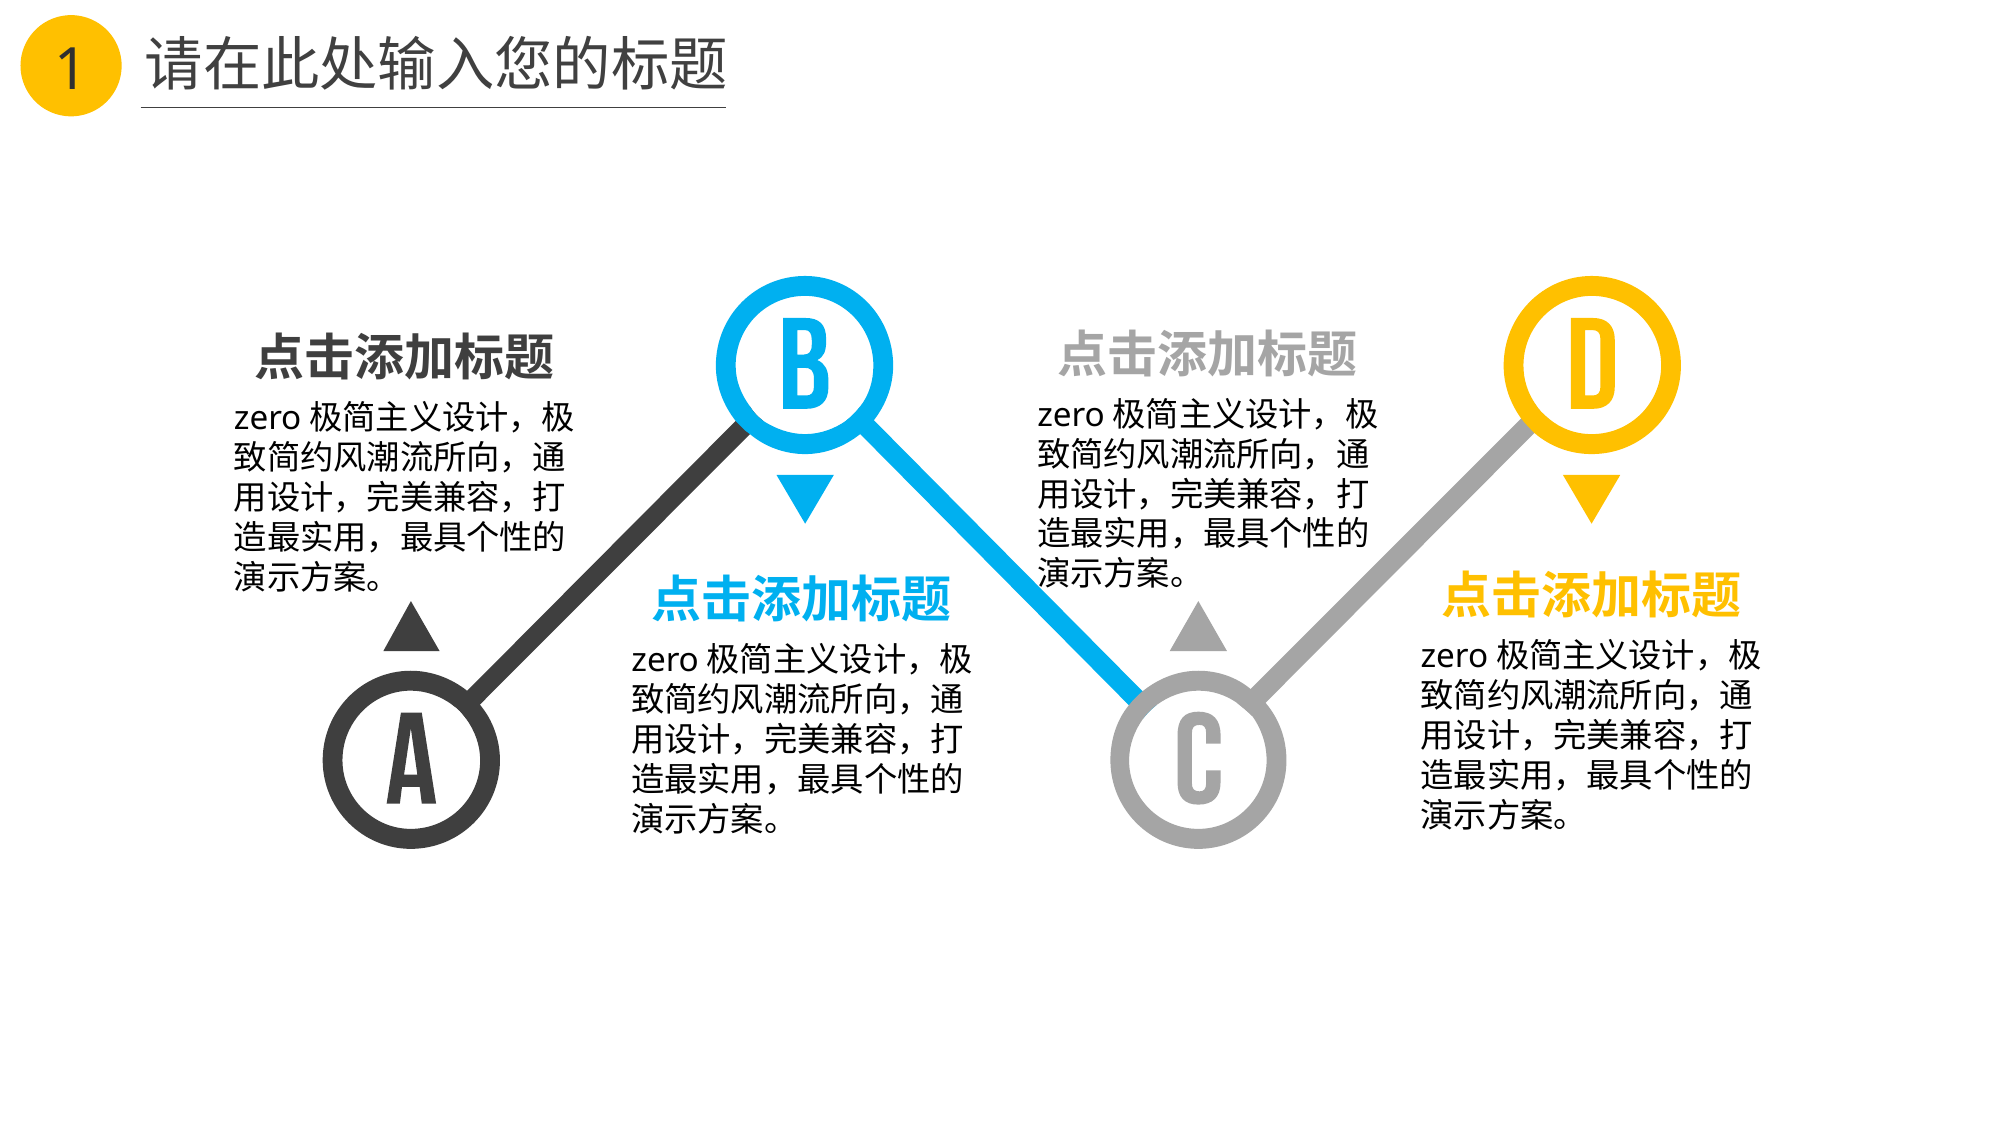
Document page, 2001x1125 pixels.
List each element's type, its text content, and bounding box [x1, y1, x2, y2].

text_box [1562, 474, 1621, 524]
text_box 点击添加标题 [636, 559, 968, 635]
text_box 请在此处输入您的标题 [130, 20, 743, 105]
text_box [1024, 600, 1142, 705]
text_box zero极简主义设计，极致简约风潮流所向，通用设计，完美兼容，打造最实用，最具个性的演示方案。 [616, 630, 1010, 846]
text_box zero极简主义设计，极致简约风潮流所向，通用设计，完美兼容，打造最实用，最具个性的演示方案。 [1405, 627, 1799, 842]
text_box [1110, 670, 1287, 849]
text_box 1 [19, 14, 123, 118]
text_box [776, 474, 834, 524]
text_box [386, 712, 437, 804]
text_box [715, 275, 894, 455]
text_box [612, 421, 750, 573]
text_box [783, 317, 829, 409]
text_box [452, 604, 581, 719]
text_box 点击添加标题 [1426, 556, 1757, 632]
text_box [322, 670, 500, 849]
text_box [1251, 600, 1368, 703]
text_box [861, 421, 1022, 598]
text_box [1169, 601, 1227, 652]
text_box zero极简主义设计，极致简约风潮流所向，通用设计，完美兼容，打造最实用，最具个性的演示方案。 [219, 388, 612, 604]
text_box [1416, 419, 1534, 552]
text_box [383, 604, 440, 652]
text_box zero极简主义设计，极致简约风潮流所向，通用设计，完美兼容，打造最实用，最具个性的演示方案。 [1022, 385, 1416, 600]
text_box [1503, 275, 1681, 455]
text_box [1177, 711, 1221, 805]
text_box [1570, 317, 1615, 409]
text_box 点击添加标题 [1042, 314, 1373, 390]
text_box 点击添加标题 [239, 318, 570, 394]
